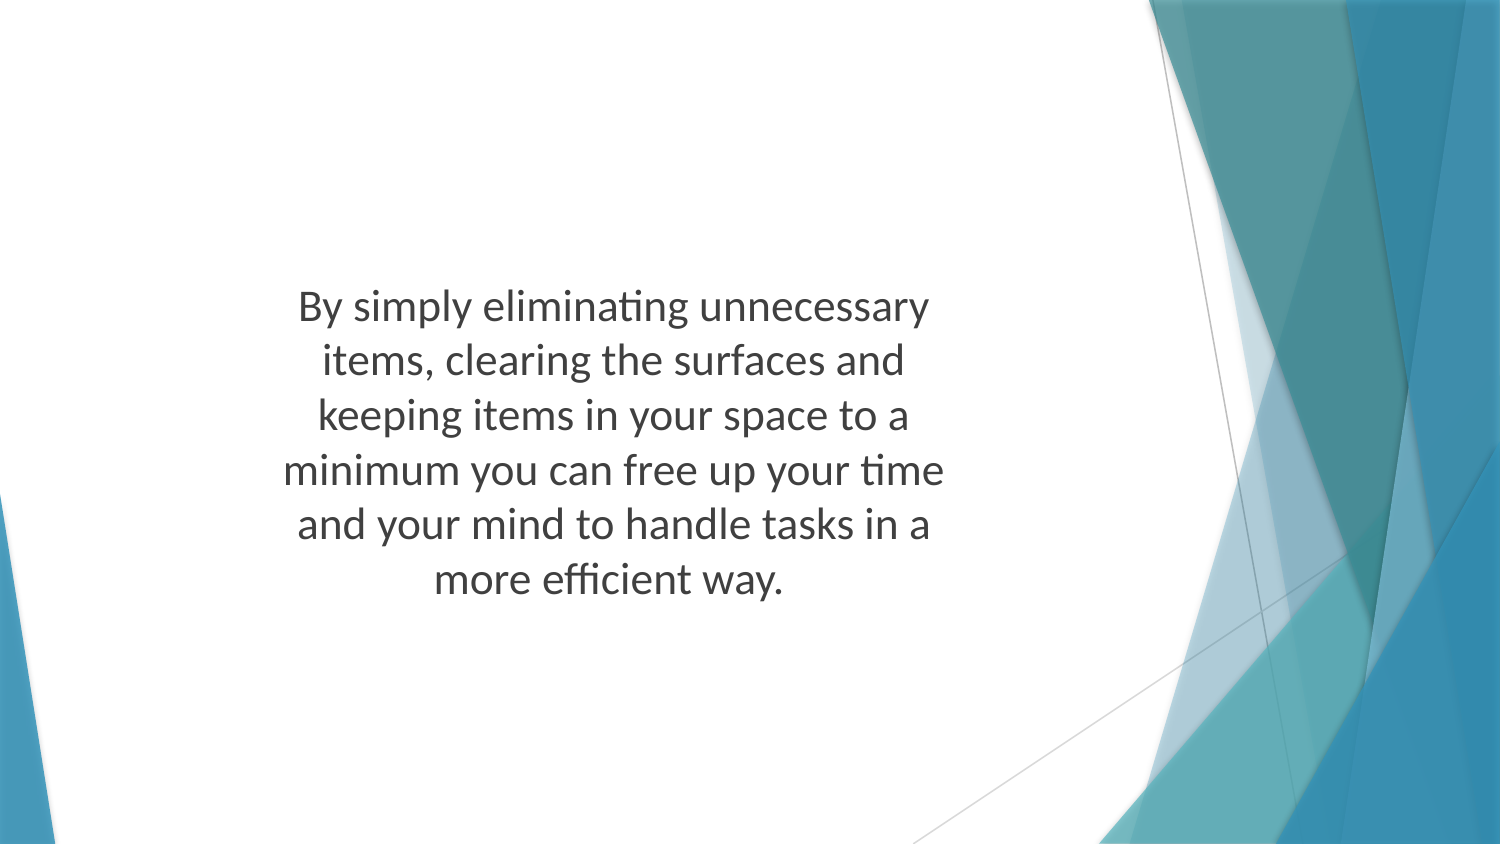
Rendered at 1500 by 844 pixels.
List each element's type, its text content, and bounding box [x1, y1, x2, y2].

list By simply eliminating unnecessary items, clearing the surfaces and keeping items in your space to a minimum you can free up your time and your mind to handle tasks in a more efficient way. [230, 268, 998, 611]
